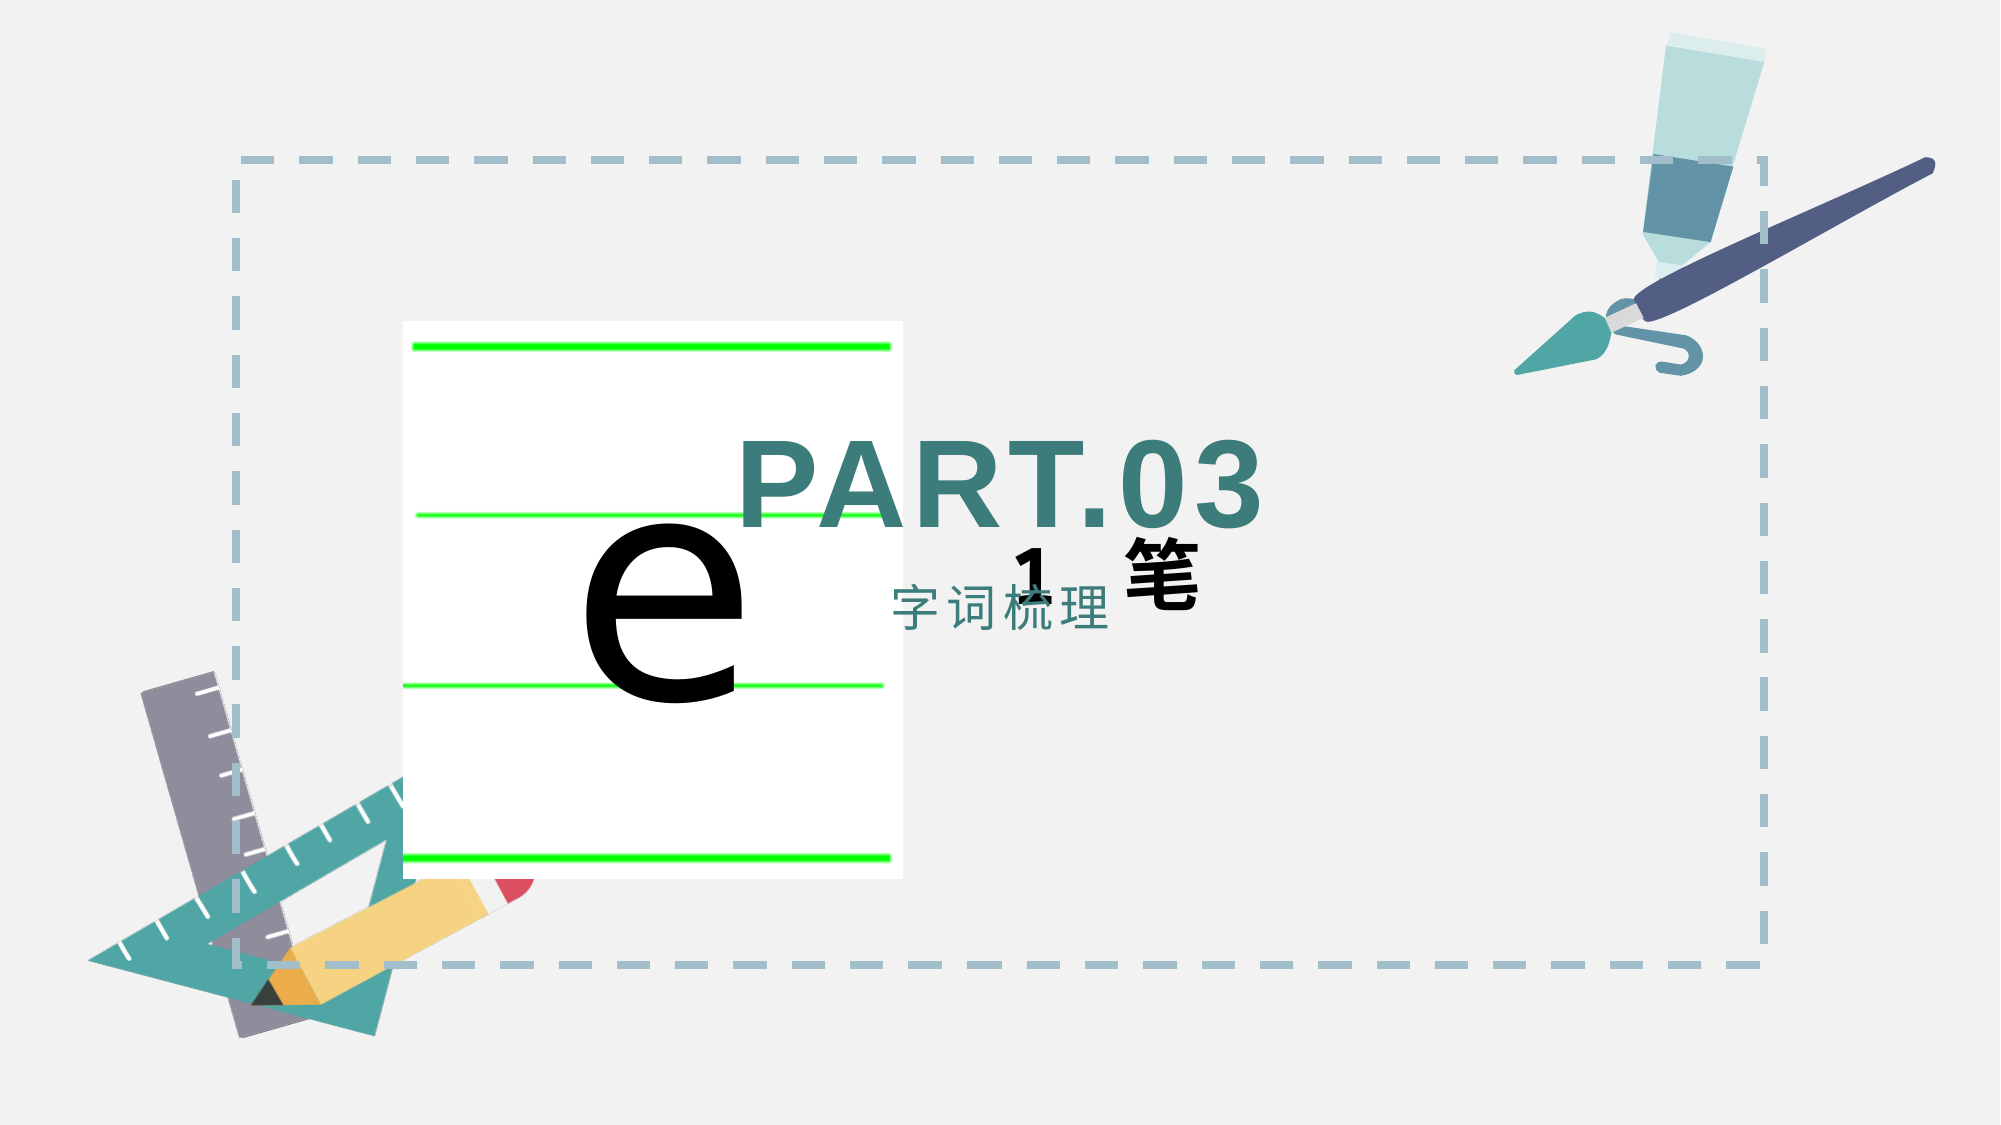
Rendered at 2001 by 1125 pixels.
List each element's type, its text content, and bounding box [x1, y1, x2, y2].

text_box PART.03 [903, 381, 1523, 573]
text_box 字词梳理 [903, 576, 1523, 743]
picture [87, 321, 903, 1039]
